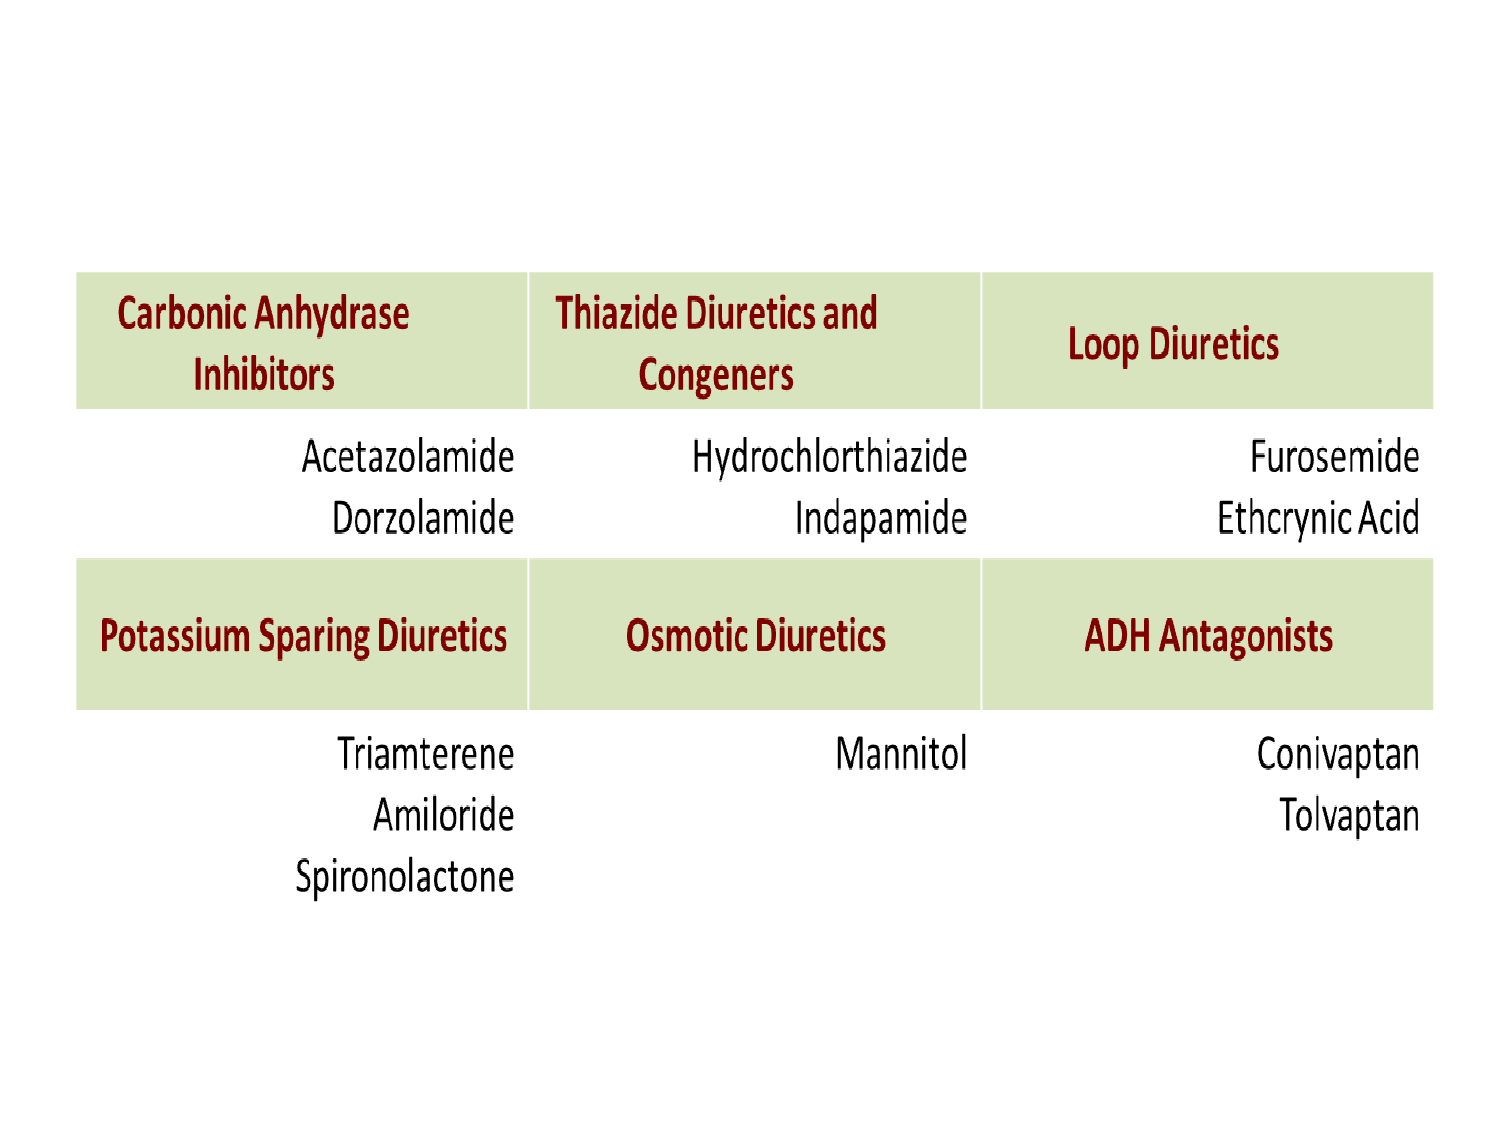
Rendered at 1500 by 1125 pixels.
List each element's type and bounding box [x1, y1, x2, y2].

picture [74, 264, 1434, 938]
